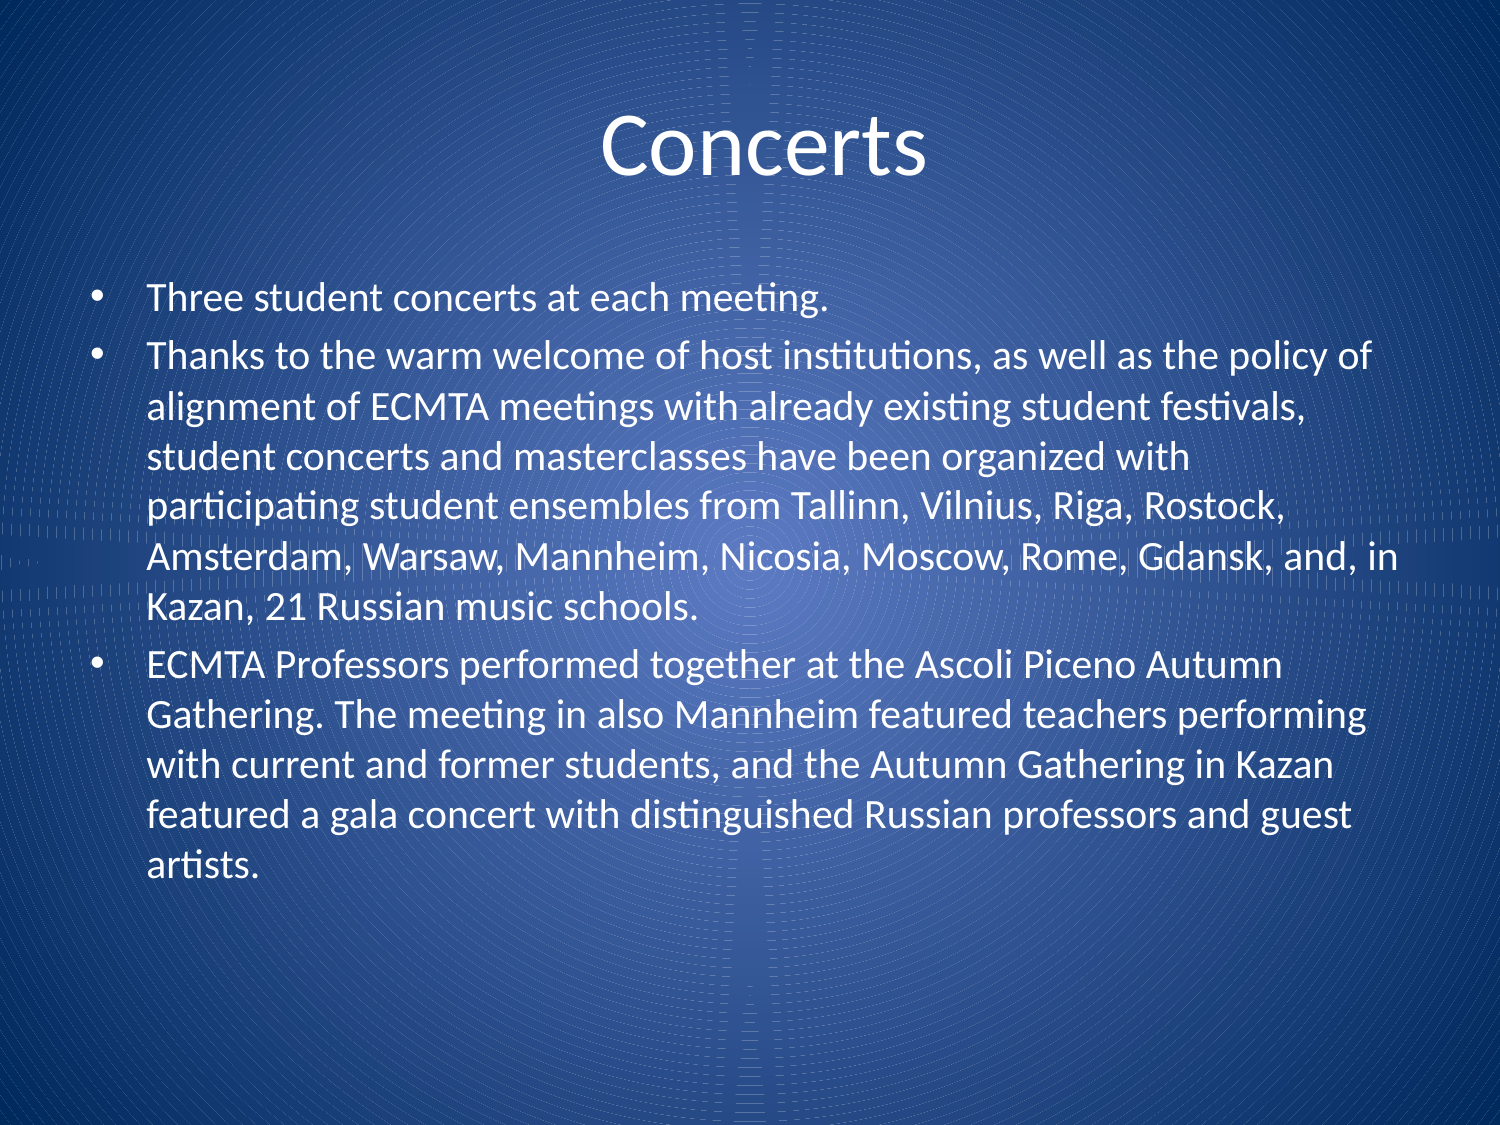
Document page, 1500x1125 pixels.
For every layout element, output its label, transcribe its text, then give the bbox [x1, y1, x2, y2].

list Three student concerts at each meeting. Thanks to the warm welcome of host institutions, as well as the policy of alignment of ECMTA meetings with already existing student festivals, student concerts and masterclasses have been organized with participating student ensembles from Tallinn, Vilnius, Riga, Rostock, Amsterdam, Warsaw, Mannheim, Nicosia, Moscow, Rome, Gdansk, and, in Kazan, 21 Russian music schools. ECMTA Professors performed together at the Ascoli Piceno Autumn Gathering. The meeting in also Mannheim featured teachers performing with current and former students, and the Autumn Gathering in Kazan featured a gala concert with distinguished Russian professors and guest artists. [75, 262, 1425, 1005]
title Concerts [75, 45, 1425, 233]
